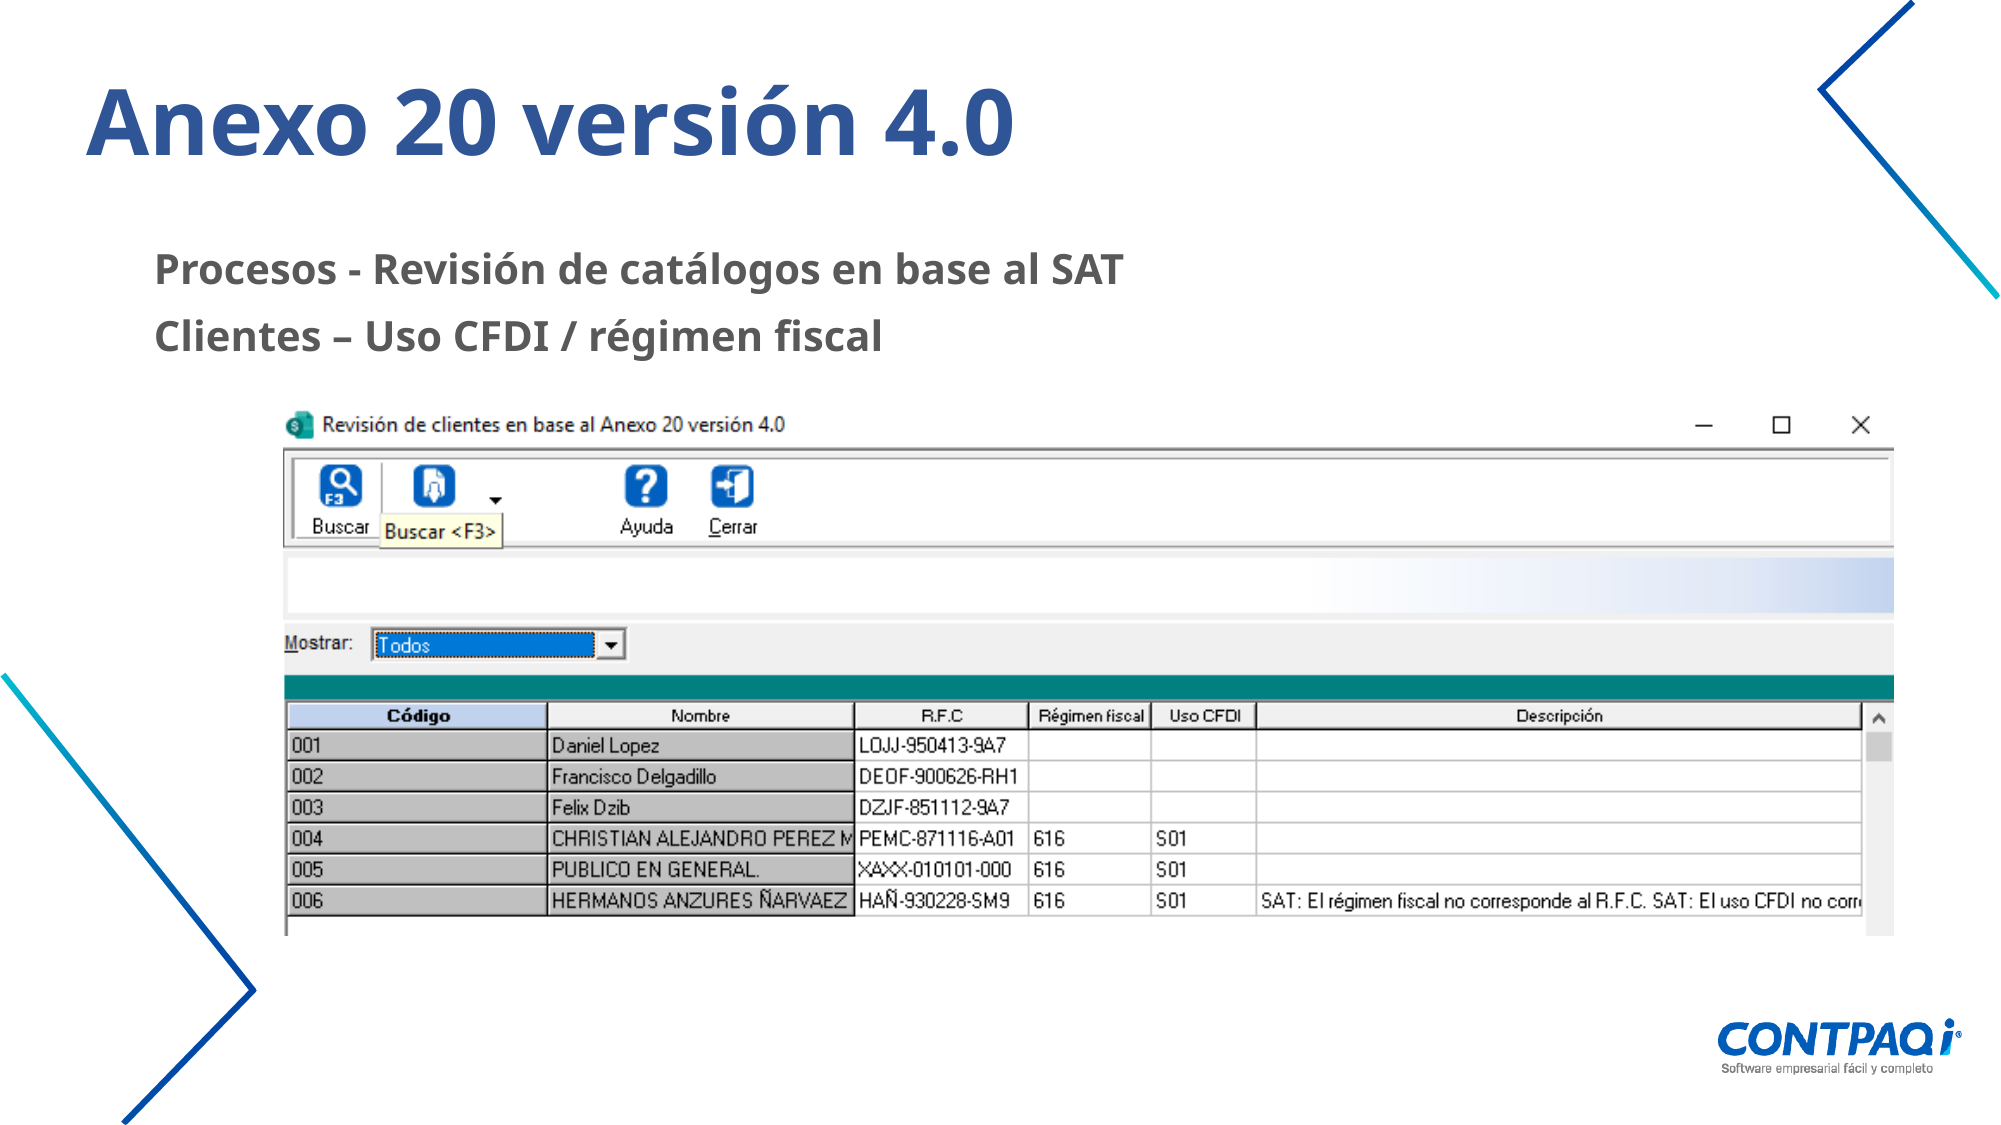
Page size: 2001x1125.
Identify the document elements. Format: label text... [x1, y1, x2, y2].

title Anexo 20 versión 4.0 [71, 53, 1372, 197]
picture [1718, 1018, 1962, 1075]
picture [0, 672, 257, 1125]
picture [1816, 0, 2000, 300]
picture [283, 408, 1894, 936]
text_box Procesos - Revisión de catálogos en base al SAT Clientes – Uso CFDI / régimen fiscal [139, 235, 1861, 368]
